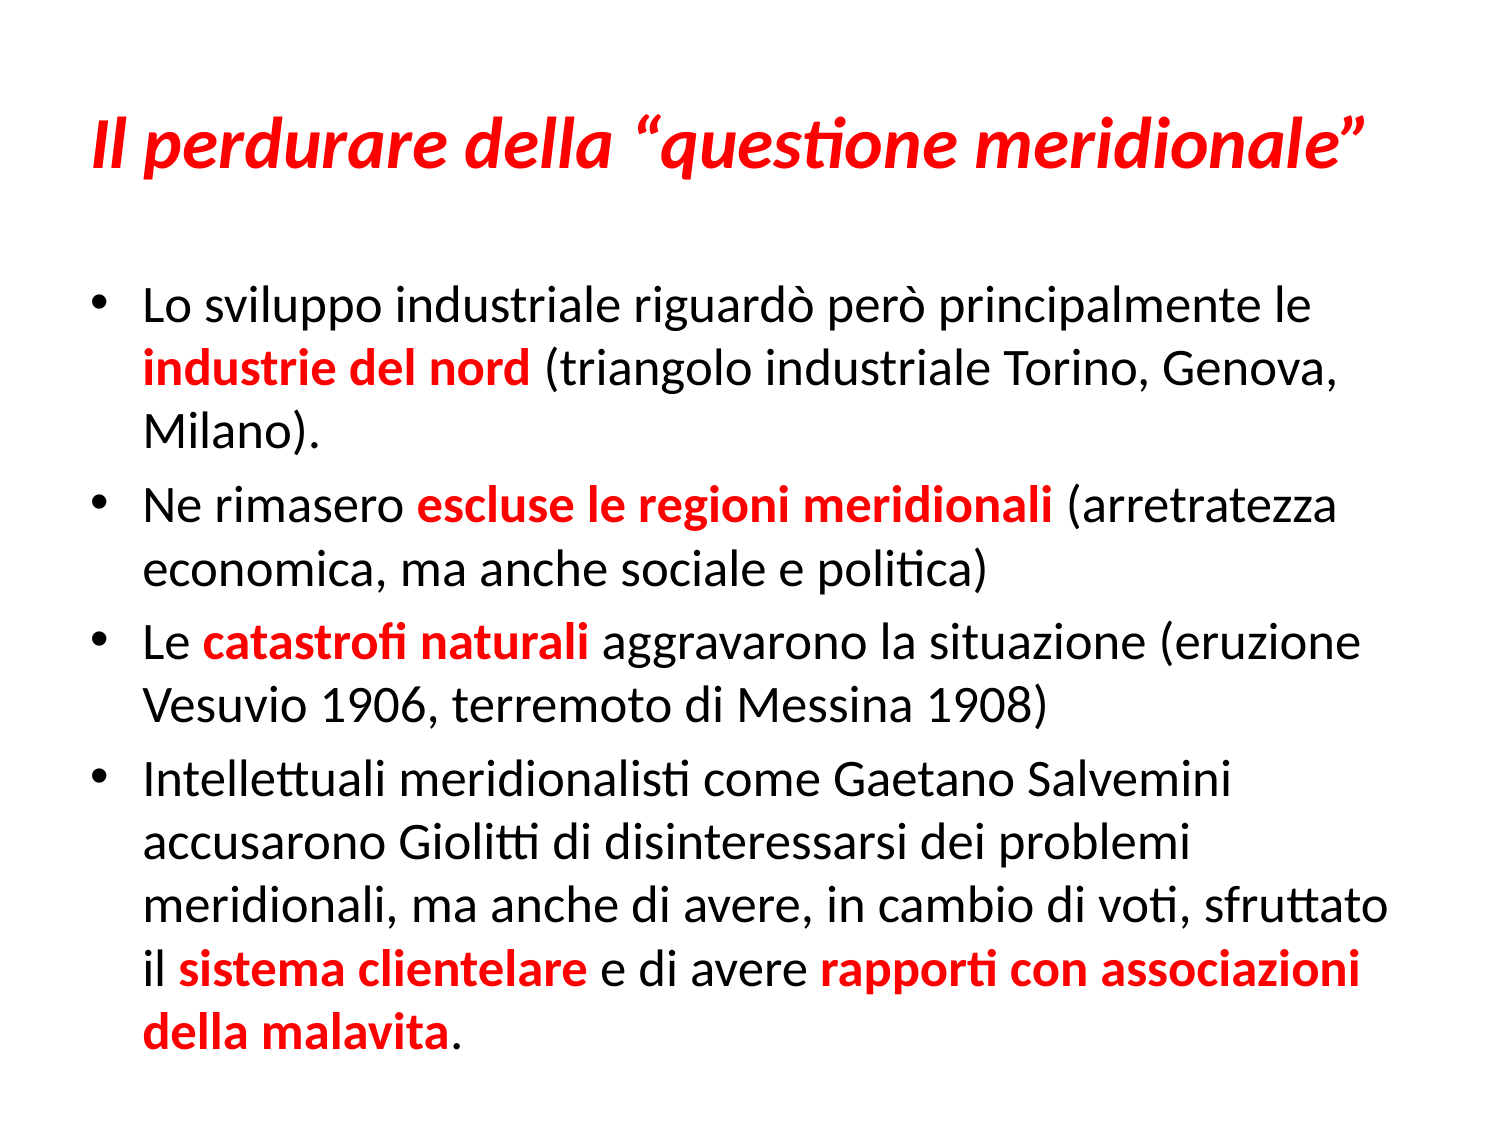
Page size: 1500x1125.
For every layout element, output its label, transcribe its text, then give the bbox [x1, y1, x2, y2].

title Il perdurare della “questione meridionale” [75, 45, 1425, 233]
list Lo sviluppo industriale riguardò però principalmente le industrie del nord (triangolo industriale Torino, Genova, Milano). Ne rimasero escluse le regioni meridionali (arretratezza economica, ma anche sociale e politica) Le catastrofi naturali aggravarono la situazione (eruzione Vesuvio 1906, terremoto di Messina 1908) Intellettuali meridionalisti come Gaetano Salvemini accusarono Giolitti di disinteressarsi dei problemi meridionali, ma anche di avere, in cambio di voti, sfruttato il sistema clientelare e di avere rapporti con associazioni della malavita. [75, 262, 1425, 1071]
